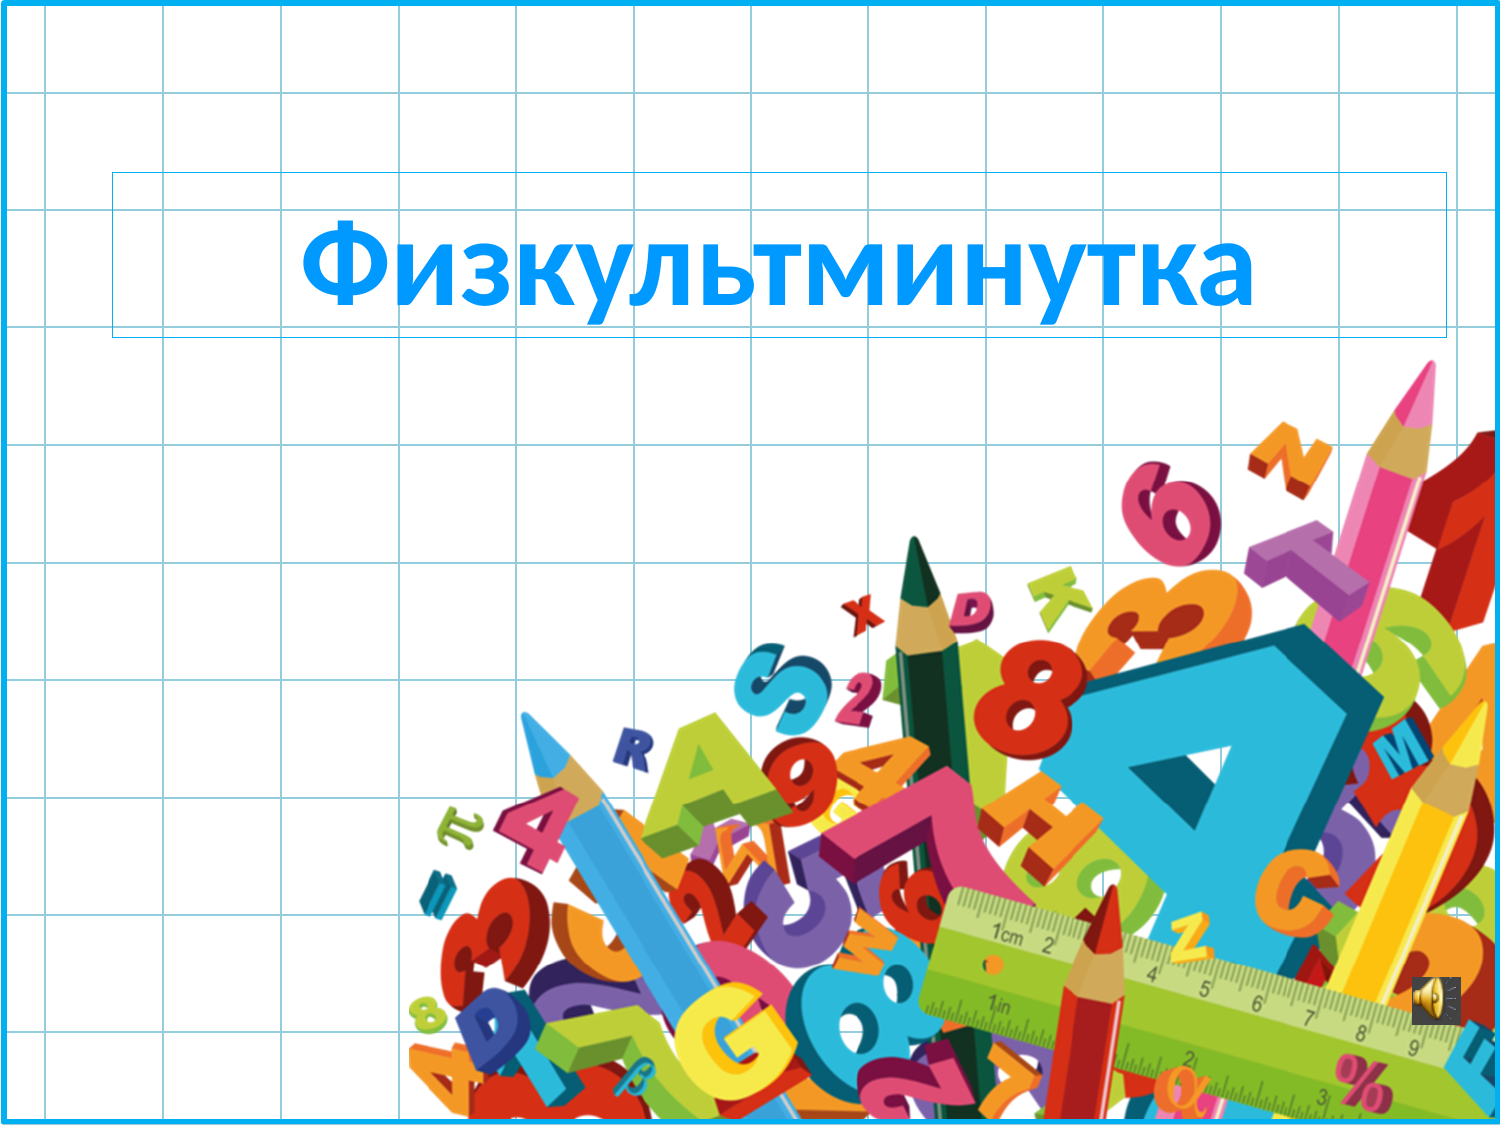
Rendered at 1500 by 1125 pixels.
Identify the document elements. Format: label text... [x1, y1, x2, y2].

picture [8, 7, 1494, 1118]
text_box Физкультминутка [112, 172, 1447, 338]
